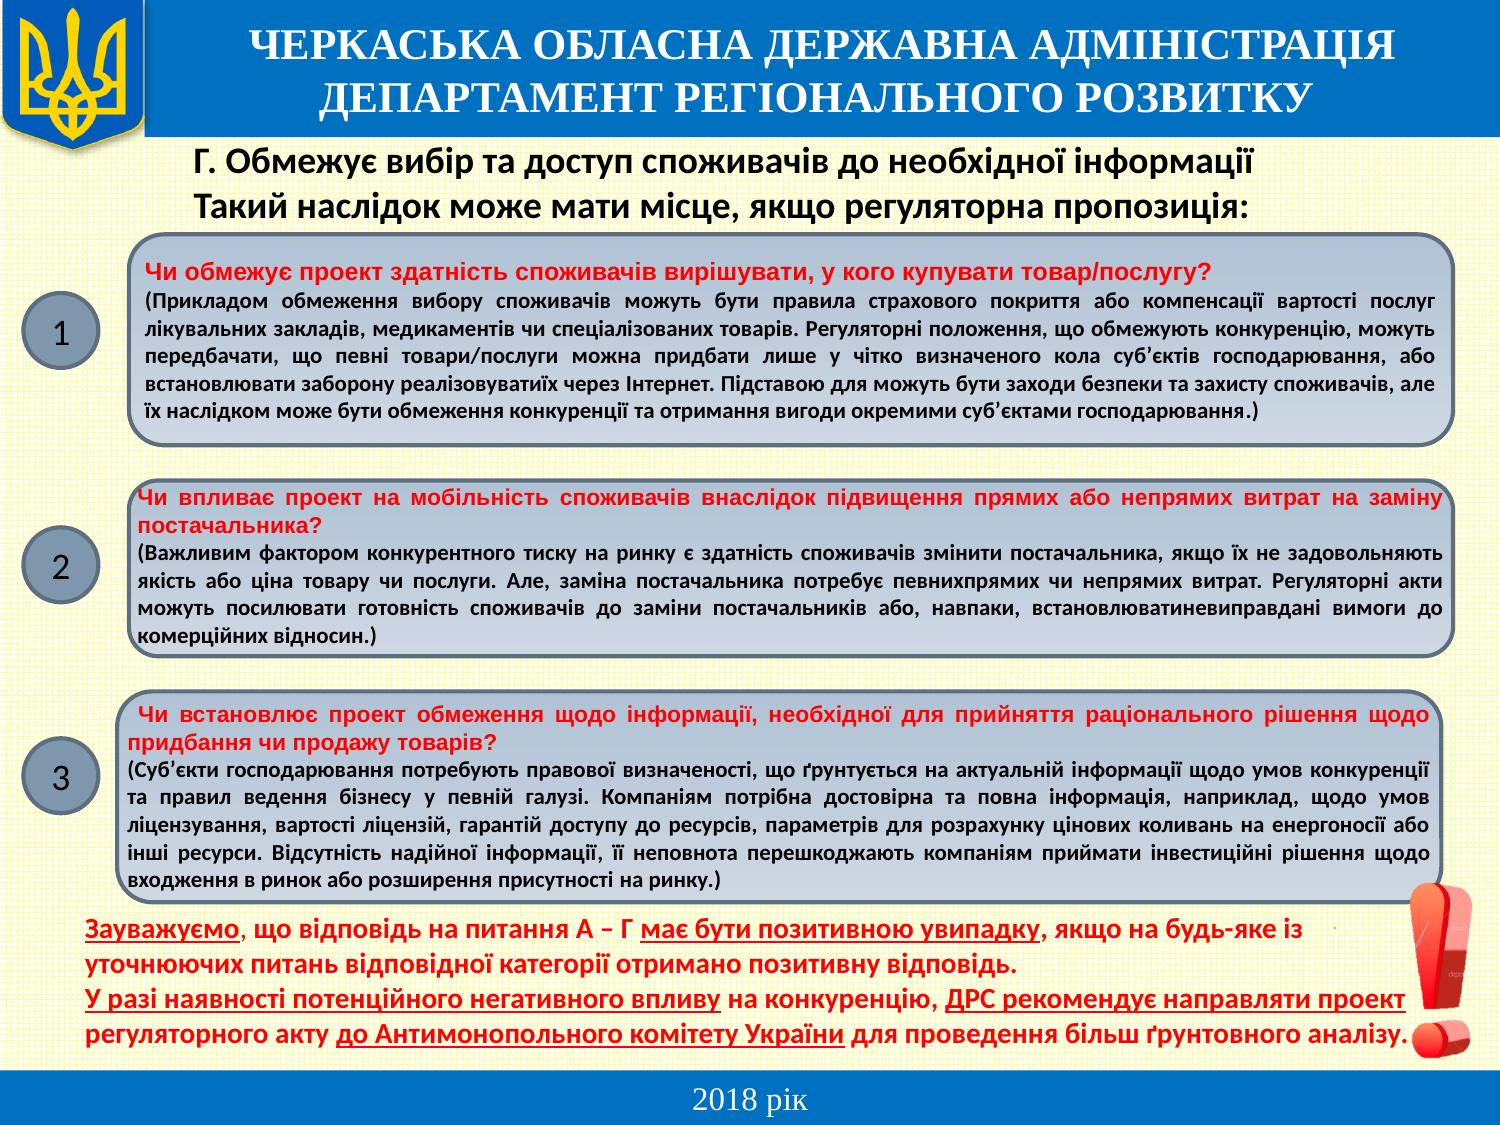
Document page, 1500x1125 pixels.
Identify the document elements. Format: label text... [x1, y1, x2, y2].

text_box Чи встановлює проект обмеження щодо інформації, необхідної для прийняття раціонального рішення щодо придбання чи продажу товарів? (Суб’єкти господарювання потребують правової визначеності, що ґрунтується на актуальній інформації щодо умов конкуренції та правил ведення бізнесу у певній галузі. Компаніям потрібна достовірна та повна інформація, наприклад, щодо умов ліцензування, вартості ліцензій, гарантій доступу до ресурсів, параметрів для розрахунку цінових коливань на енергоносії або інші ресурси. Відсутність надійної інформації, її неповнота перешкоджають компаніям приймати інвестиційні рішення щодо входження в ринок або розширення присутності на ринку.) [115, 689, 1444, 902]
list [23, 855, 136, 1071]
list 2018 рік [0, 1070, 1500, 1125]
text_box 3 [21, 736, 101, 816]
picture [1283, 855, 1500, 1094]
title ЧЕРКАСЬКА ОБЛАСНА ДЕРЖАВНА АДМІНІСТРАЦІЯ ДЕПАРТАМЕНТ РЕГІОНАЛЬНОГО РОЗВИТКУ [151, 0, 1500, 138]
text_box Зауважуємо, що відповідь на питання А – Г має бути позитивною увипадку, якщо на будь-яке із уточнюючих питань відповідної категорії отримано позитивну відповідь. У разі наявності потенційного негативного впливу на конкуренцію, ДРС рекомендує направляти проект регуляторного акту до Антимонопольного комітету України для проведення більш ґрунтовного аналізу. [70, 902, 1454, 1102]
text_box 1 [21, 290, 101, 371]
text_box Г. Обмежує вибір та доступ споживачів до необхідної інформації Такий наслідок може мати місце, якщо регуляторна пропозиція: [163, 128, 1383, 234]
picture [0, 0, 145, 151]
text_box Чи впливає проект на мобільність споживачів внаслідок підвищення прямих або непрямих витрат на заміну постачальника? (Важливим фактором конкурентного тиску на ринку є здатність споживачів змінити постачальника, якщо їх не задовольняють якість або ціна товару чи послуги. Але, заміна постачальника потребує певнихпрямих чи непрямих витрат. Регуляторні акти можуть посилювати готовність споживачів до заміни постачальників або, навпаки, встановлюватиневиправдані вимоги до комерційних відносин.) [126, 478, 1456, 659]
text_box Чи обмежує проект здатність споживачів вирішувати, у кого купувати товар/послугу? (Прикладом обмеження вибору споживачів можуть бути правила страхового покриття або компенсації вартості послуг лікувальних закладів, медикаментів чи спеціалізованих товарів. Регуляторні положення, що обмежують конкуренцію, можуть передбачати, що певні товари/послуги можна придбати лише у чітко визначеного кола суб’єктів господарювання, або встановлювати заборону реалізовуватиїх через Інтернет. Підставою для можуть бути заходи безпеки та захисту споживачів, але їх наслідком може бути обмеження конкуренції та отримання вигоди окремими суб’єктами господарювання.) [126, 232, 1456, 448]
text_box 2 [21, 525, 101, 605]
